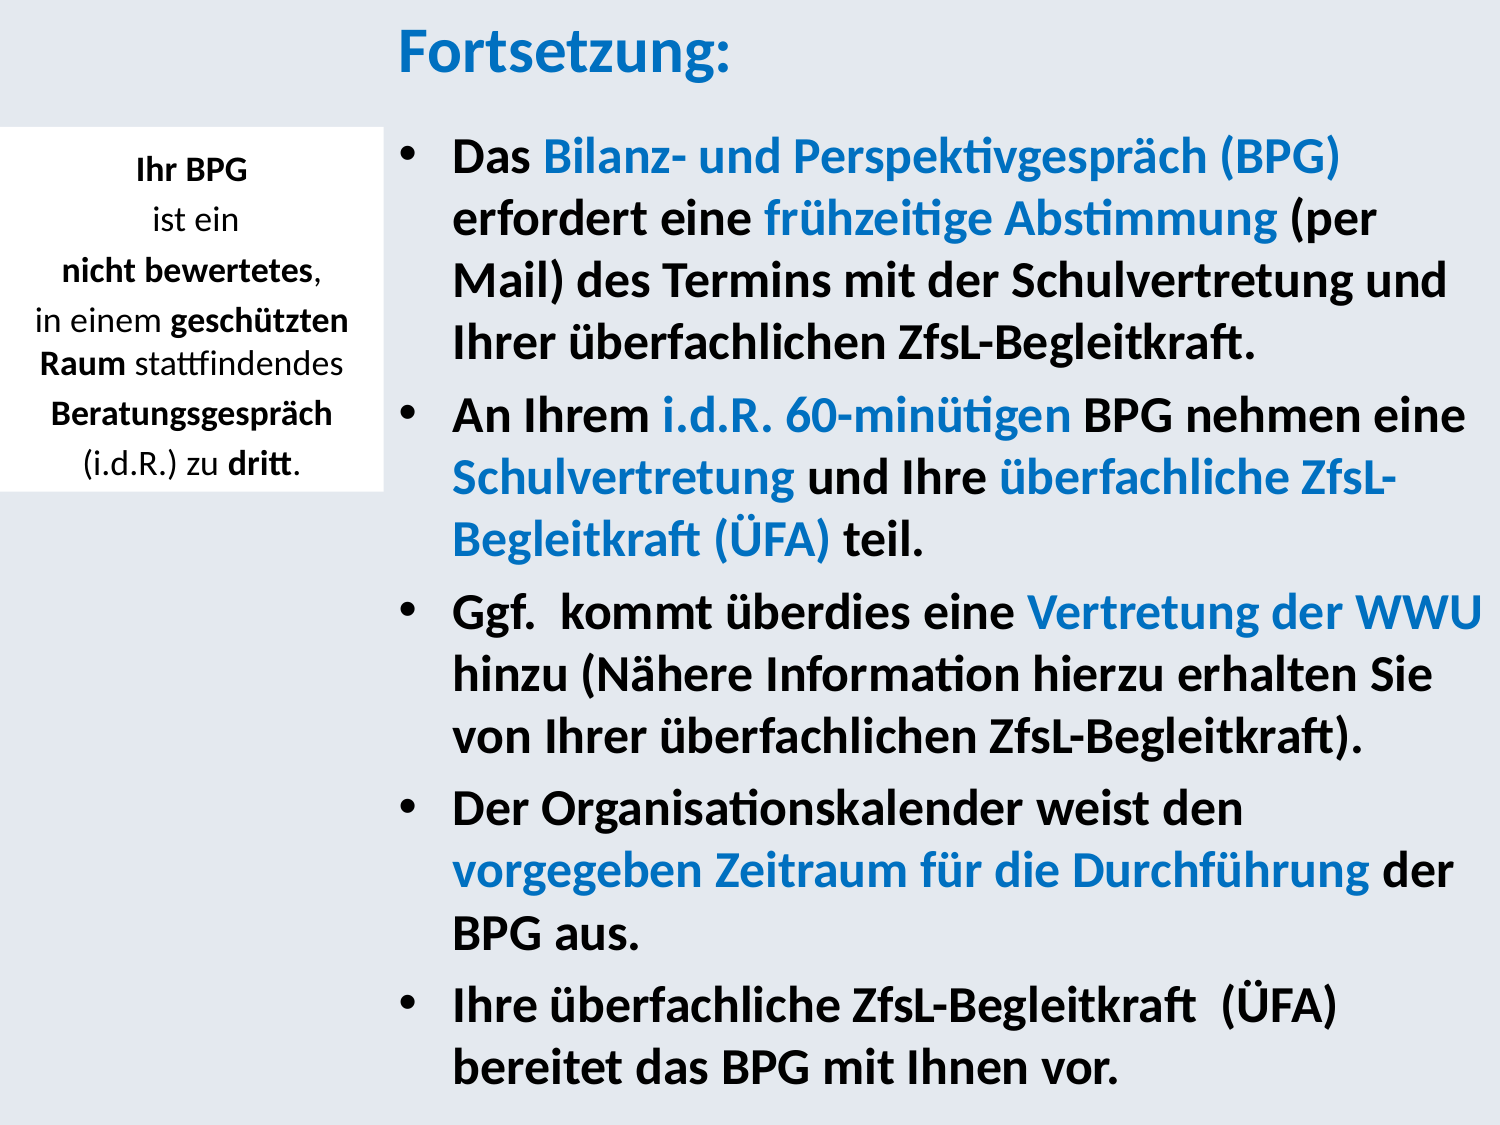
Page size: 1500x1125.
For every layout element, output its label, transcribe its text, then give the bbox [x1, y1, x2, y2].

list Fortsetzung: Das Bilanz- und Perspektivgespräch (BPG) erfordert eine frühzeitige Abstimmung (per Mail) des Termins mit der Schulvertretung und Ihrer überfachlichen ZfsL-Begleitkraft. An Ihrem i.d.R. 60-minütigen BPG nehmen eine Schulvertretung und Ihre überfachliche ZfsL-Begleitkraft (ÜFA) teil. Ggf. kommt überdies eine Vertretung der WWU hinzu (Nähere Information hierzu erhalten Sie von Ihrer überfachlichen ZfsL-Begleitkraft). Der Organisationskalender weist den vorgegeben Zeitraum für die Durchführung der BPG aus. Ihre überfachliche ZfsL-Begleitkraft (ÜFA) bereitet das BPG mit Ihnen vor. [383, 0, 1500, 1125]
list Ihr BPG ist ein nicht bewertetes, in einem geschützten Raum stattfindendes Beratungsgespräch (i.d.R.) zu dritt. [0, 126, 384, 492]
